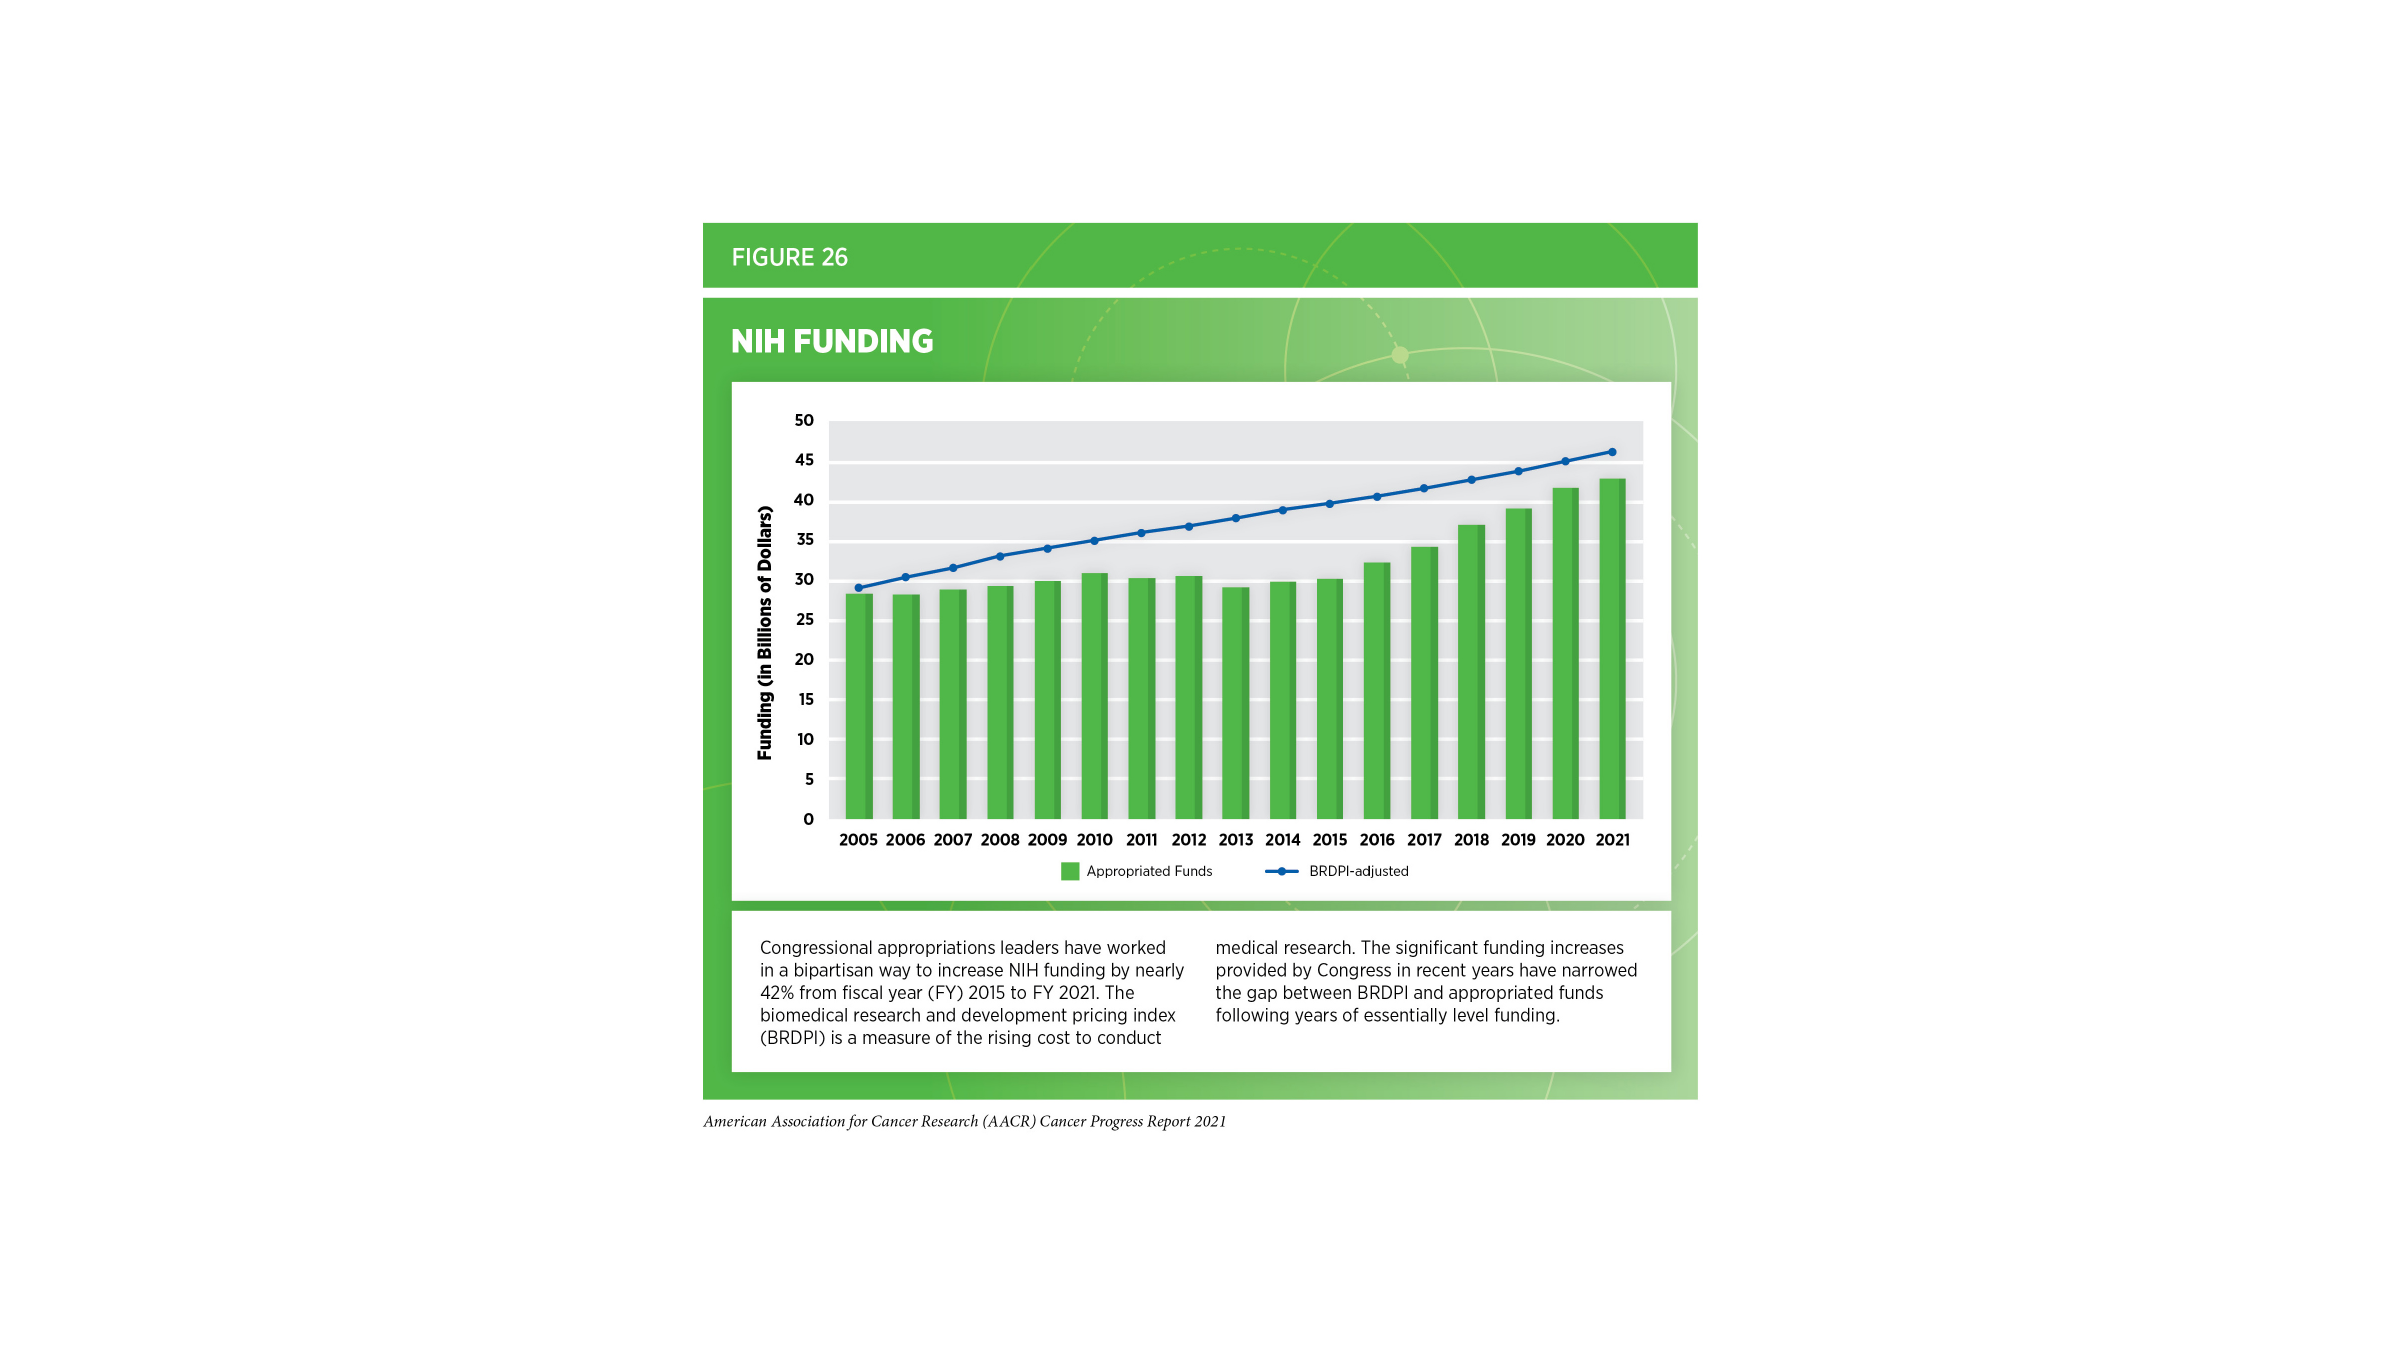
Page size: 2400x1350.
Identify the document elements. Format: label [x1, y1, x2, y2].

picture [693, 211, 1707, 1139]
